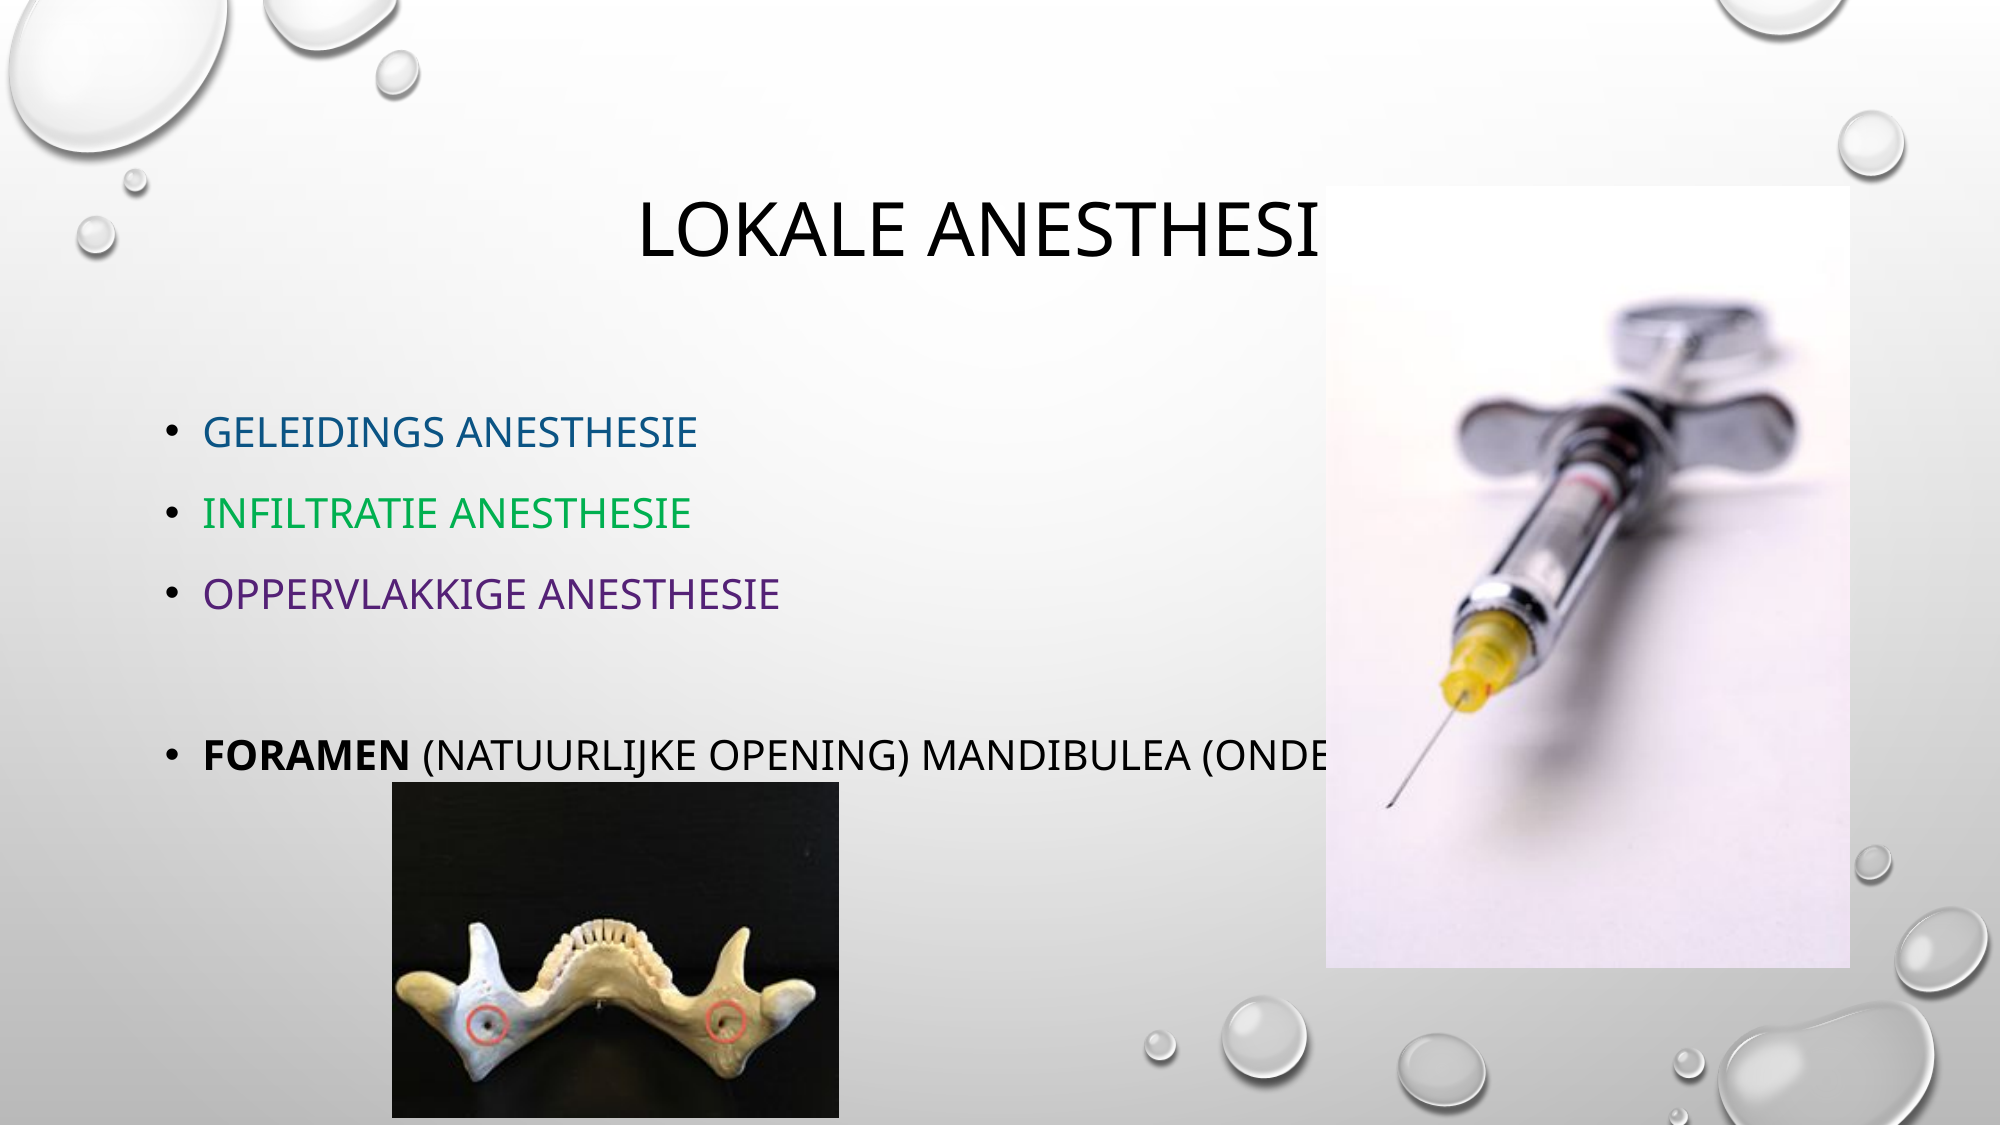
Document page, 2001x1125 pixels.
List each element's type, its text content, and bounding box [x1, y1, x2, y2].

picture [0, 0, 2000, 1125]
title Lokale anesthesie [149, 101, 1851, 364]
list Geleidings anesthesie Infiltratie anesthesie Oppervlakkige anesthesie Foramen (Natuurlijke opening) mandibulea (onderkaak [149, 388, 1320, 950]
